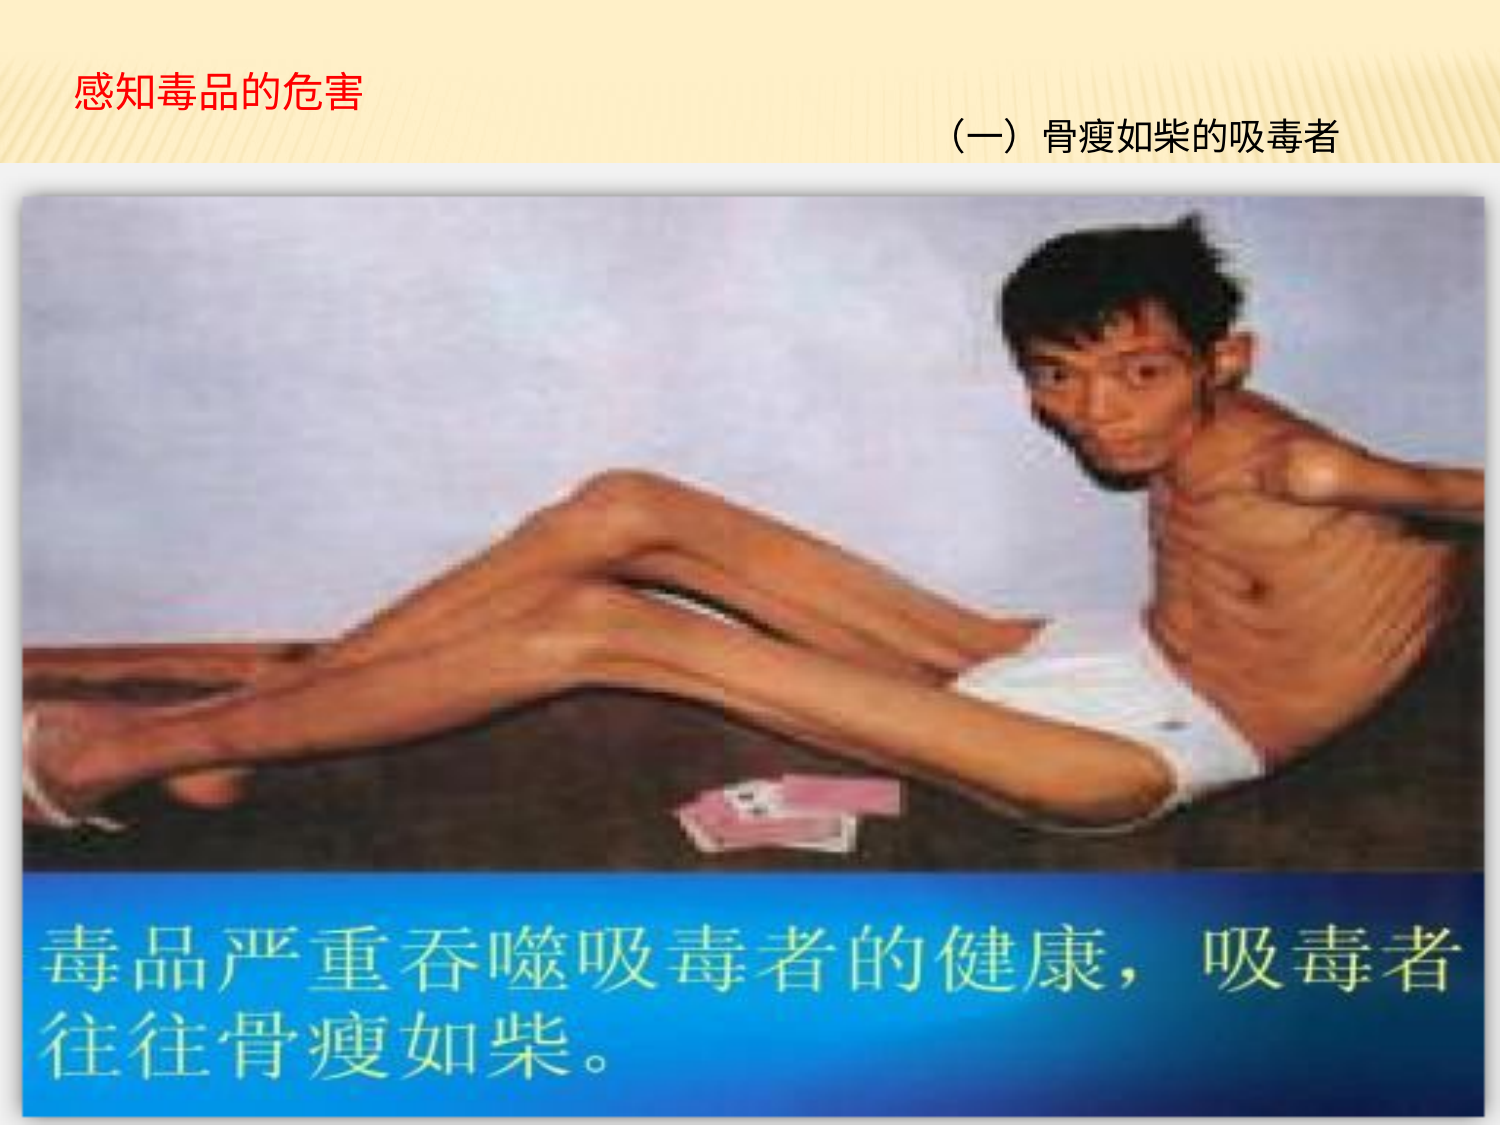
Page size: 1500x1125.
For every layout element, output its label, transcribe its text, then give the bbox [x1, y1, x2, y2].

text_box 感知毒品的危害 [58, 58, 469, 124]
picture [0, 163, 1500, 1125]
text_box （一）骨瘦如柴的吸毒者 [914, 105, 1360, 161]
